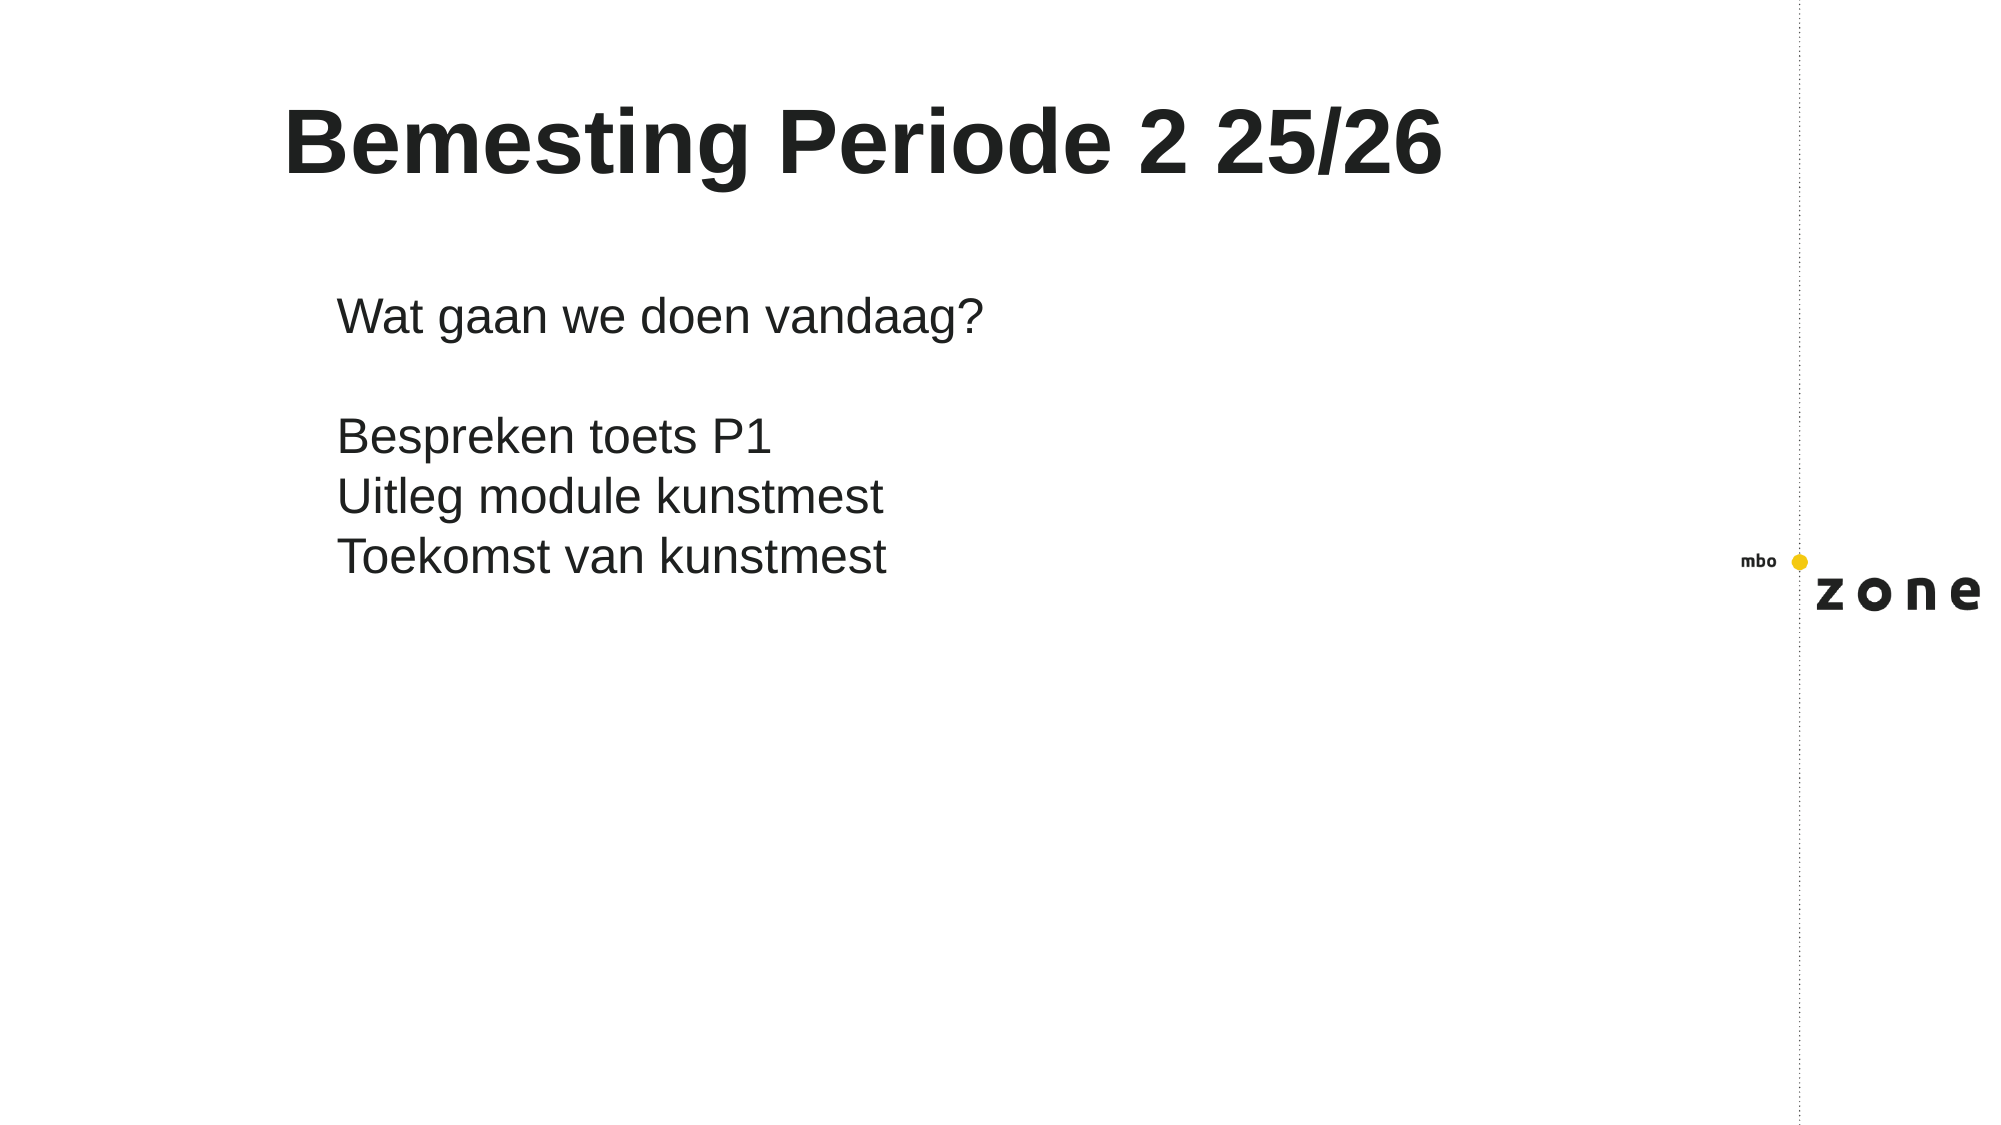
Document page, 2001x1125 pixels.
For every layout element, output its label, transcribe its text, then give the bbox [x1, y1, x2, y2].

picture [1596, 0, 2001, 1125]
list Wat gaan we doen vandaag? Bespreken toets P1 Uitleg module kunstmest Toekomst van kunstmest [336, 283, 1607, 998]
title Bemesting Periode 2 25/26 [124, 94, 1607, 272]
